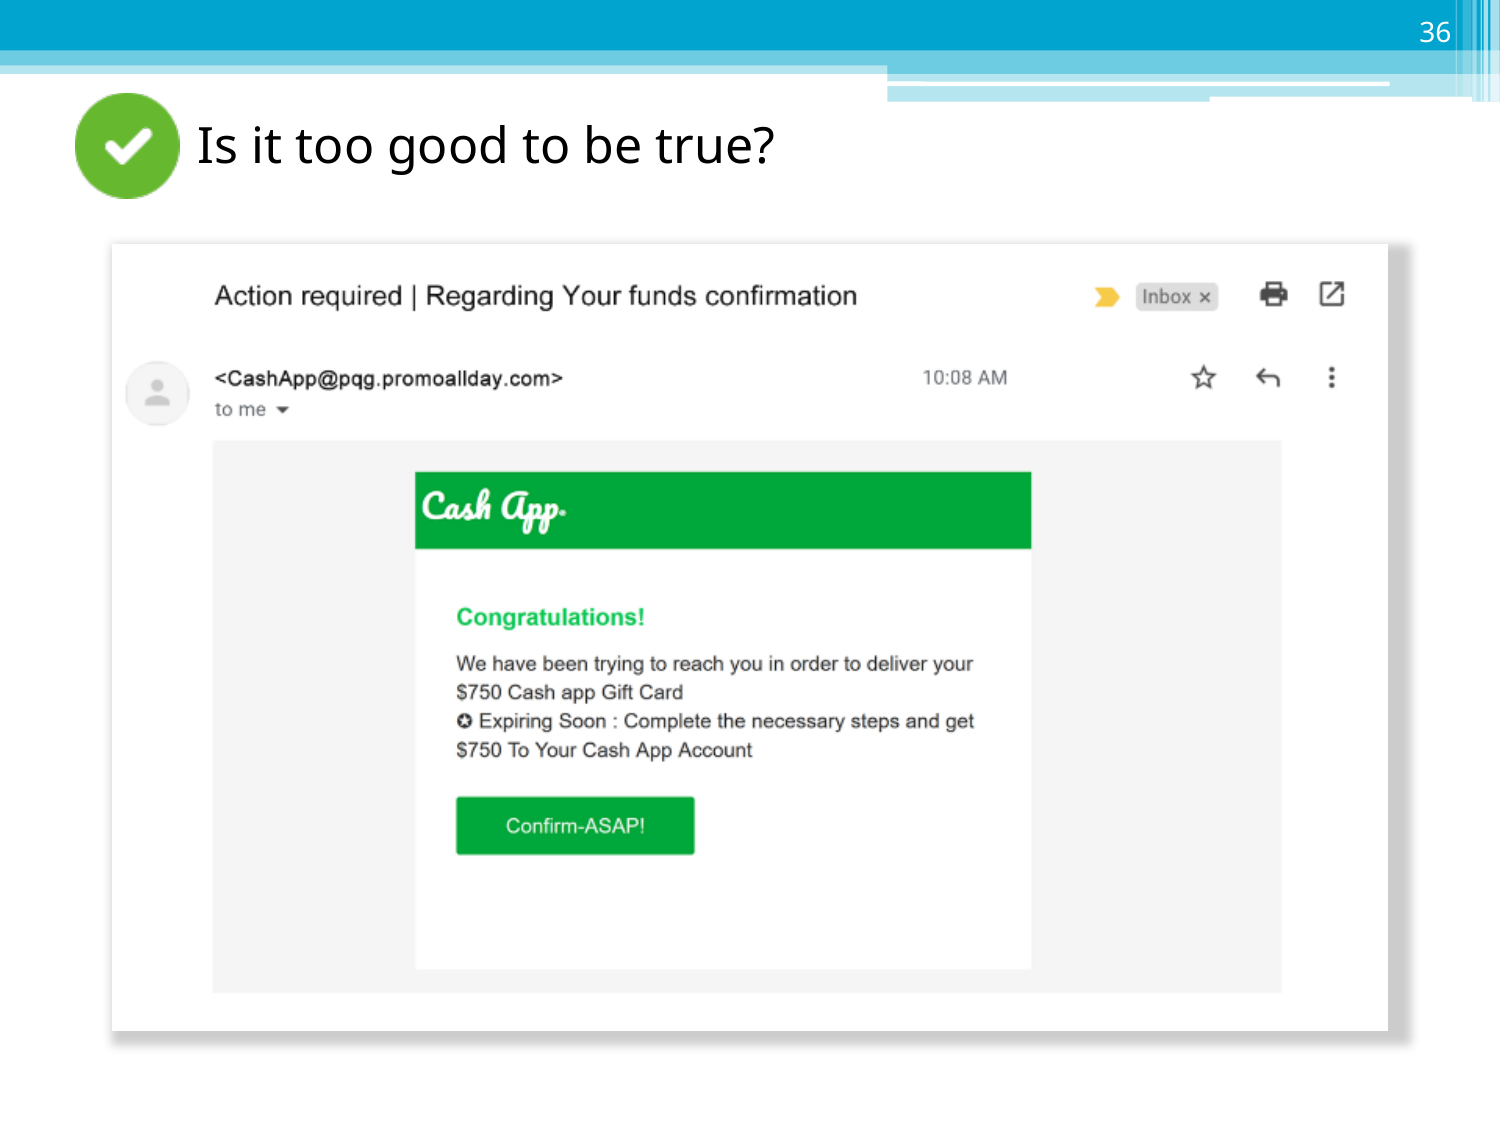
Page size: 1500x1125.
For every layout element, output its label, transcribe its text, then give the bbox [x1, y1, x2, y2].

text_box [74, 93, 785, 199]
list [75, 368, 1425, 1079]
picture [112, 244, 1388, 1031]
slide_number 36 [1341, 0, 1466, 61]
